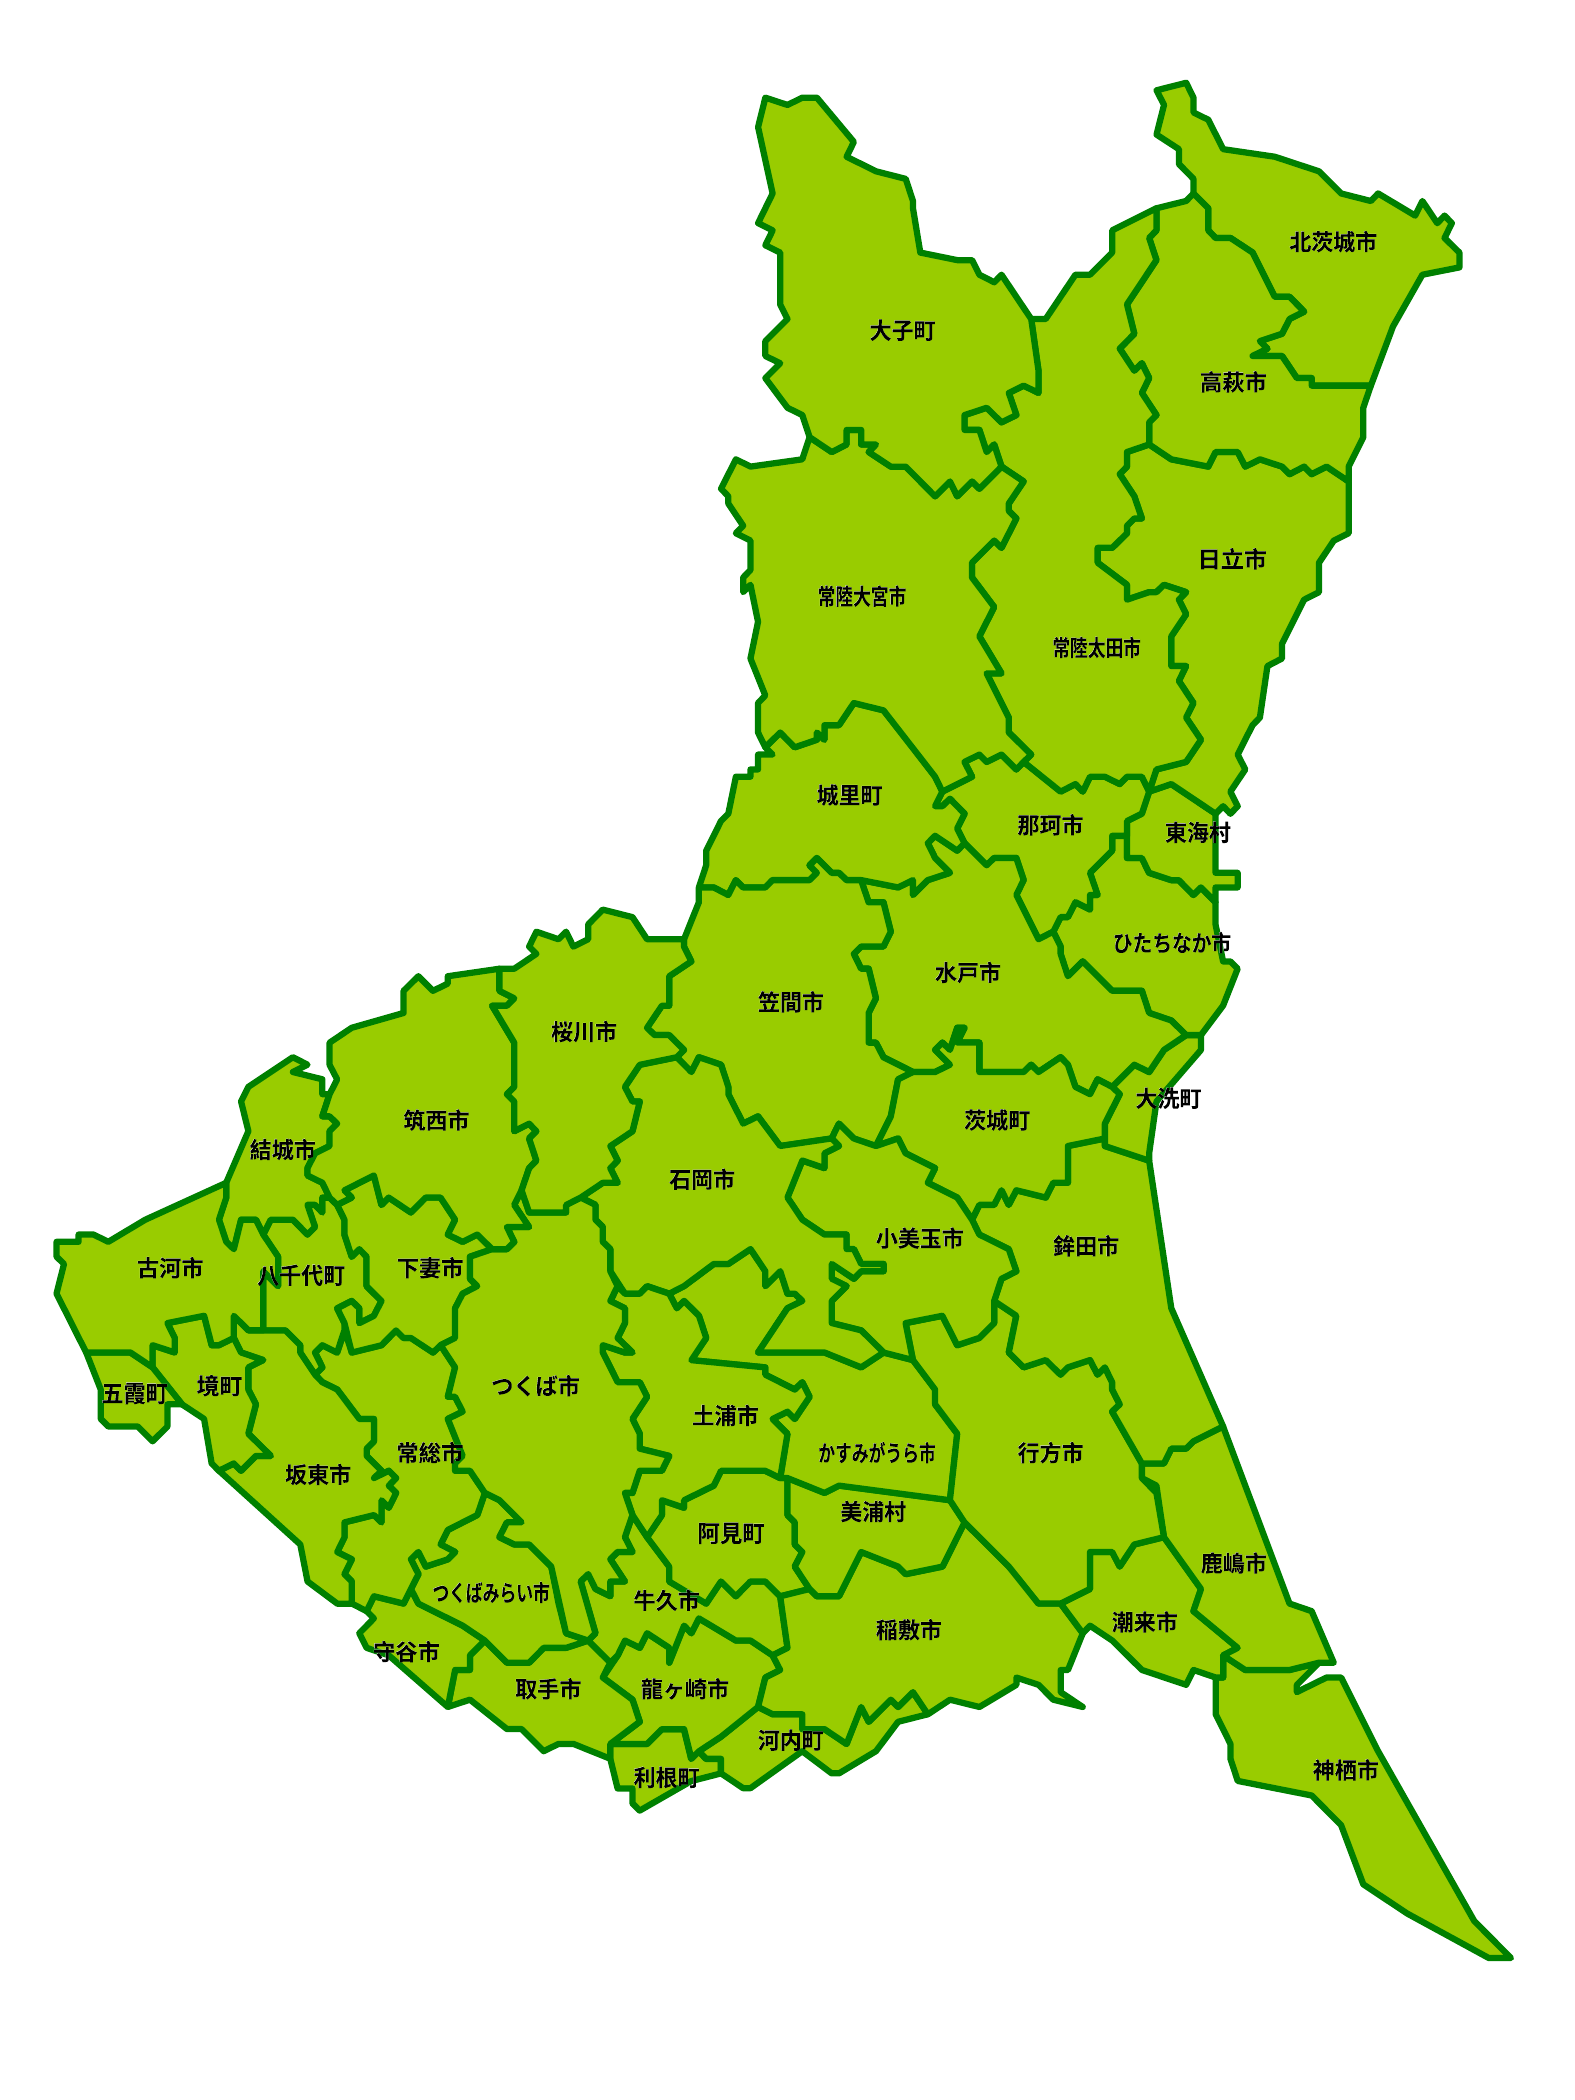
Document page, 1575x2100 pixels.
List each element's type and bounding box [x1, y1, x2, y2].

text_box [692, 1404, 759, 1427]
text_box [550, 1020, 617, 1043]
text_box [1053, 636, 1141, 659]
text_box [818, 584, 906, 608]
text_box [1114, 931, 1231, 954]
text_box [840, 1500, 906, 1523]
text_box [757, 990, 824, 1013]
text_box [633, 1589, 700, 1612]
text_box [491, 1374, 580, 1397]
text_box [56, 82, 1512, 1959]
text_box [668, 1167, 735, 1191]
text_box [1200, 1551, 1267, 1575]
text_box [1053, 1234, 1119, 1257]
text_box [1200, 547, 1267, 570]
text_box [432, 1581, 550, 1604]
text_box [633, 1766, 700, 1789]
text_box [515, 1677, 581, 1700]
text_box [397, 1256, 463, 1279]
text_box [698, 1522, 765, 1545]
text_box [757, 1728, 824, 1752]
text_box [1135, 1086, 1202, 1110]
text_box [869, 318, 936, 342]
text_box [1165, 821, 1231, 844]
text_box [257, 1263, 345, 1287]
text_box [641, 1677, 729, 1700]
text_box [196, 1374, 243, 1397]
text_box [1017, 1441, 1083, 1464]
text_box [285, 1463, 351, 1486]
text_box [397, 1441, 463, 1464]
text_box [816, 783, 883, 807]
text_box [875, 1226, 964, 1250]
text_box [373, 1640, 440, 1663]
text_box [1312, 1758, 1379, 1781]
text_box [875, 1618, 942, 1641]
text_box [934, 961, 1001, 984]
text_box [1017, 813, 1083, 836]
text_box [1289, 230, 1377, 253]
text_box [249, 1138, 316, 1161]
text_box [1200, 370, 1267, 393]
text_box [137, 1256, 204, 1279]
text_box [818, 1441, 936, 1464]
text_box [964, 1108, 1030, 1132]
text_box [403, 1108, 469, 1132]
text_box [102, 1382, 168, 1405]
